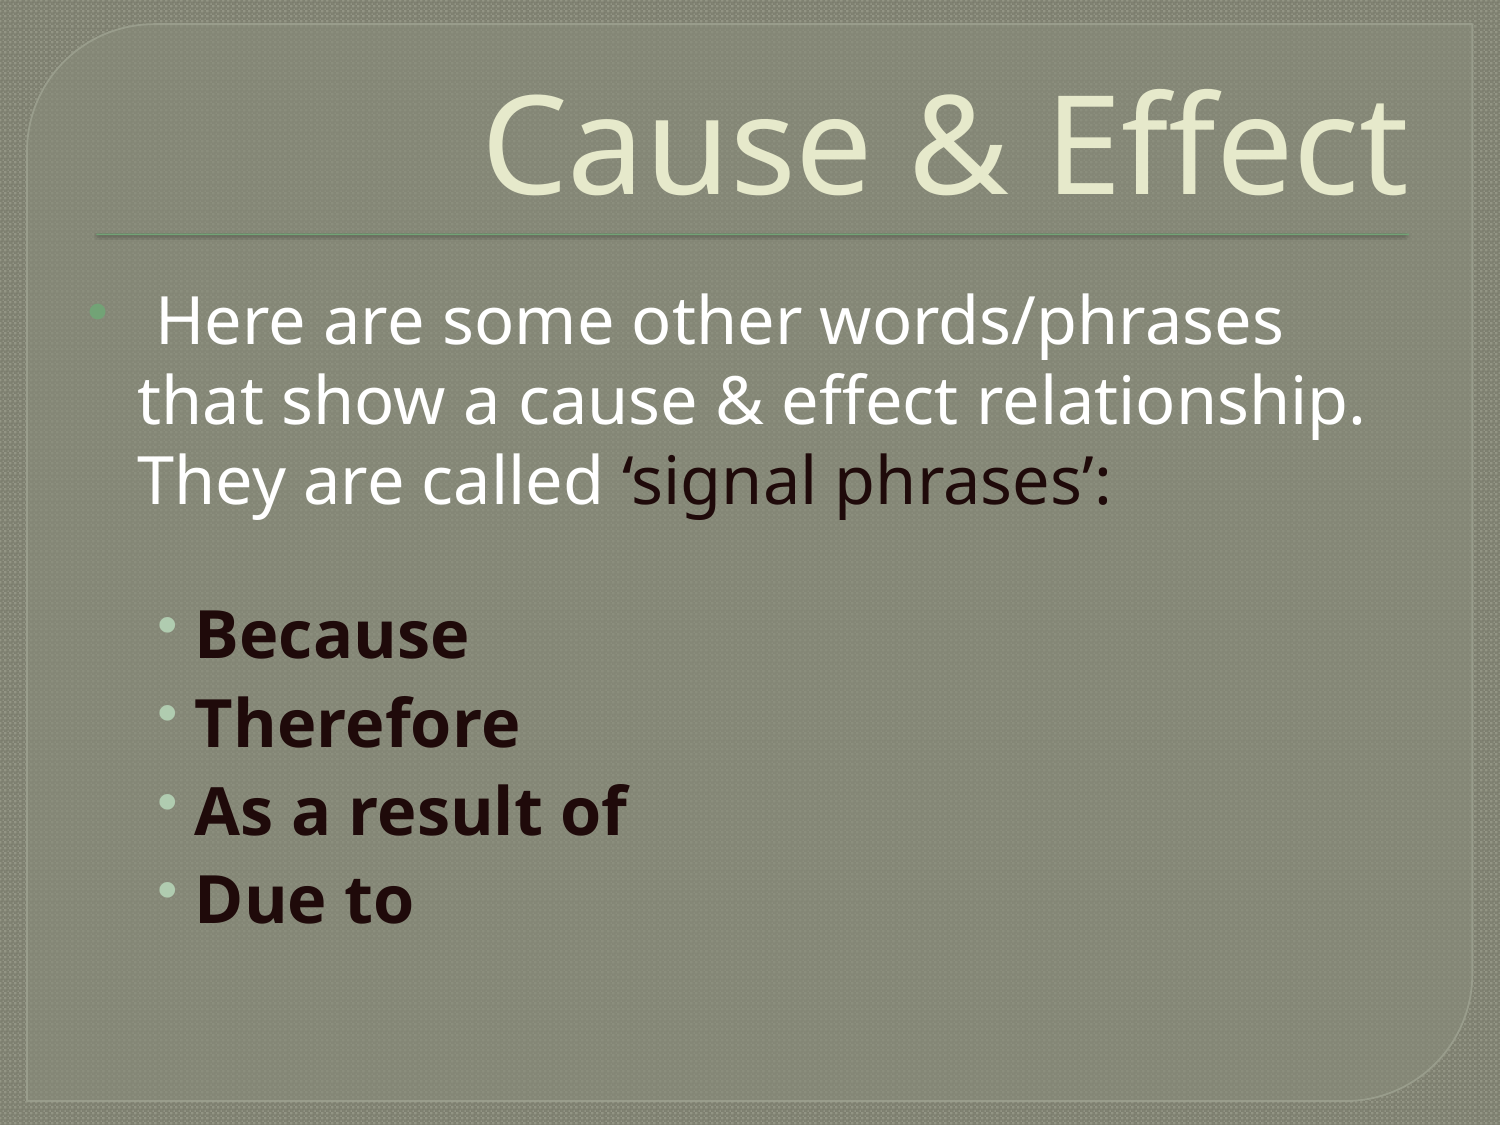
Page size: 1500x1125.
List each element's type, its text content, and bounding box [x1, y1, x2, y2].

title Cause & Effect [75, 41, 1425, 230]
list Here are some other words/phrases that show a cause & effect relationship. They are called ‘signal phrases’: Because Therefore As a result of Due to [75, 270, 1425, 1013]
